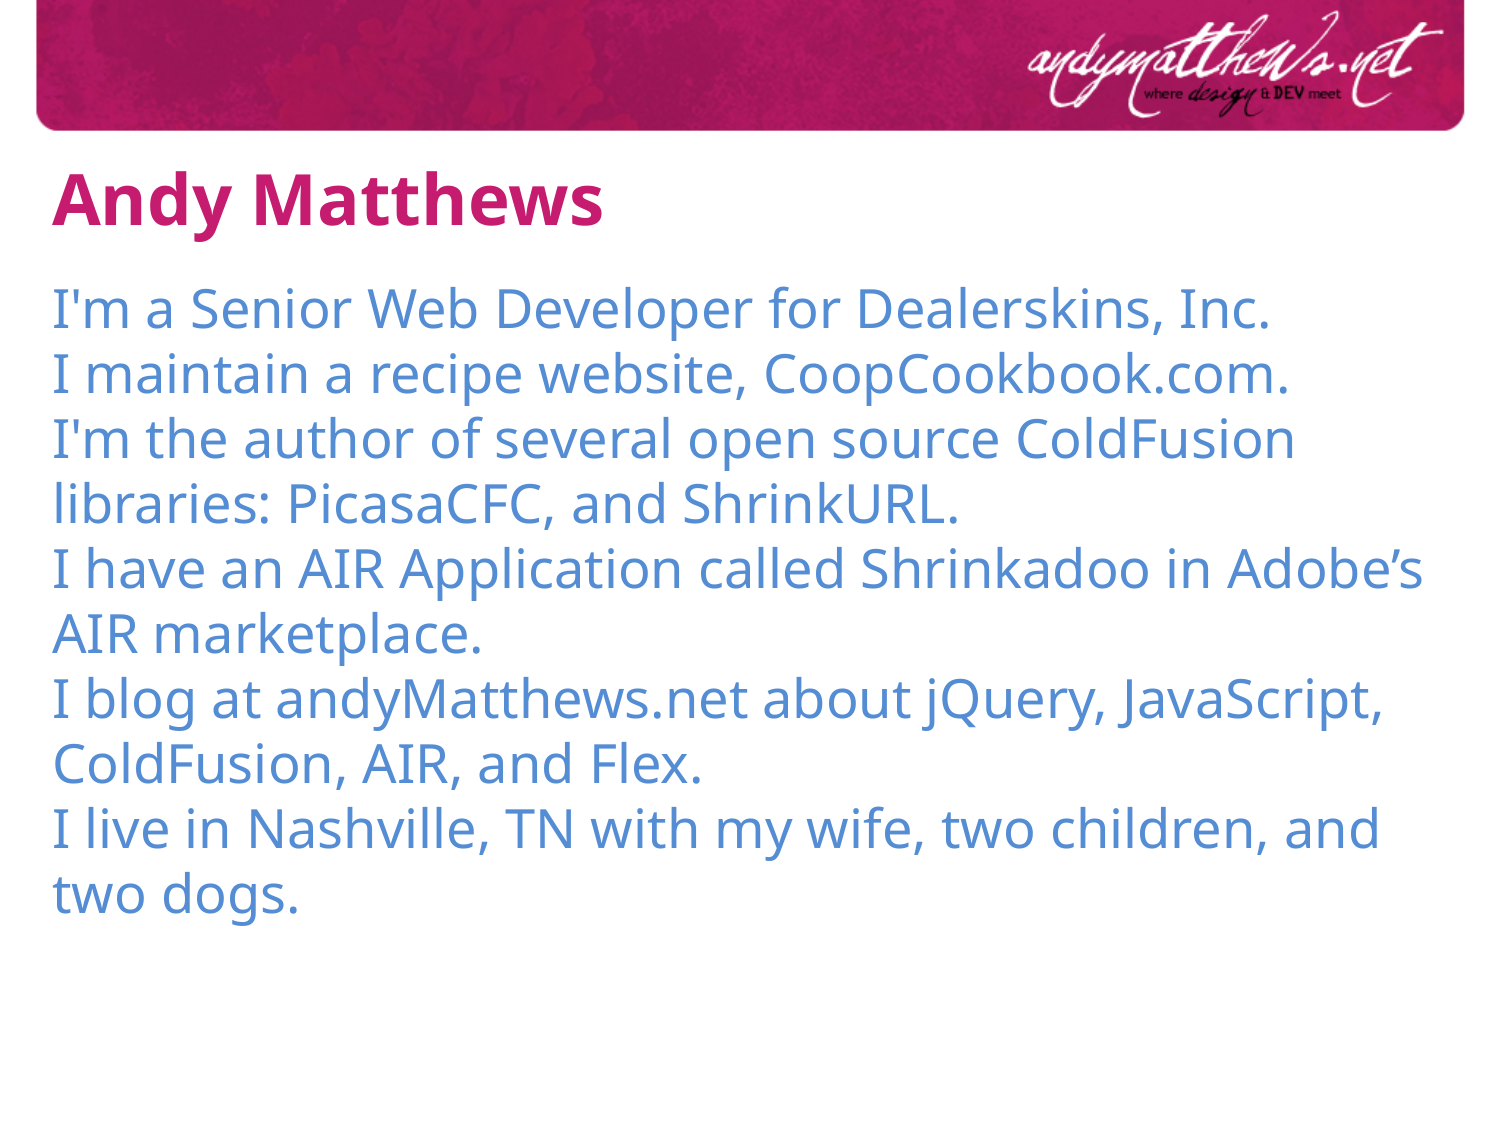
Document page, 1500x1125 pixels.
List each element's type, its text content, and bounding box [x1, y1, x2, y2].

text_box Andy Matthews [37, 149, 1463, 244]
list I'm a Senior Web Developer for Dealerskins, Inc. I maintain a recipe website, CoopCookbook.com. I'm the author of several open source ColdFusion libraries: PicasaCFC, and ShrinkURL. I have an AIR Application called Shrinkadoo in Adobe’s AIR marketplace. I blog at andyMatthews.net about jQuery, JavaScript, ColdFusion, AIR, and Flex. I live in Nashville, TN with my wife, two children, and two dogs. [37, 267, 1463, 1088]
picture [0, 0, 1500, 1125]
